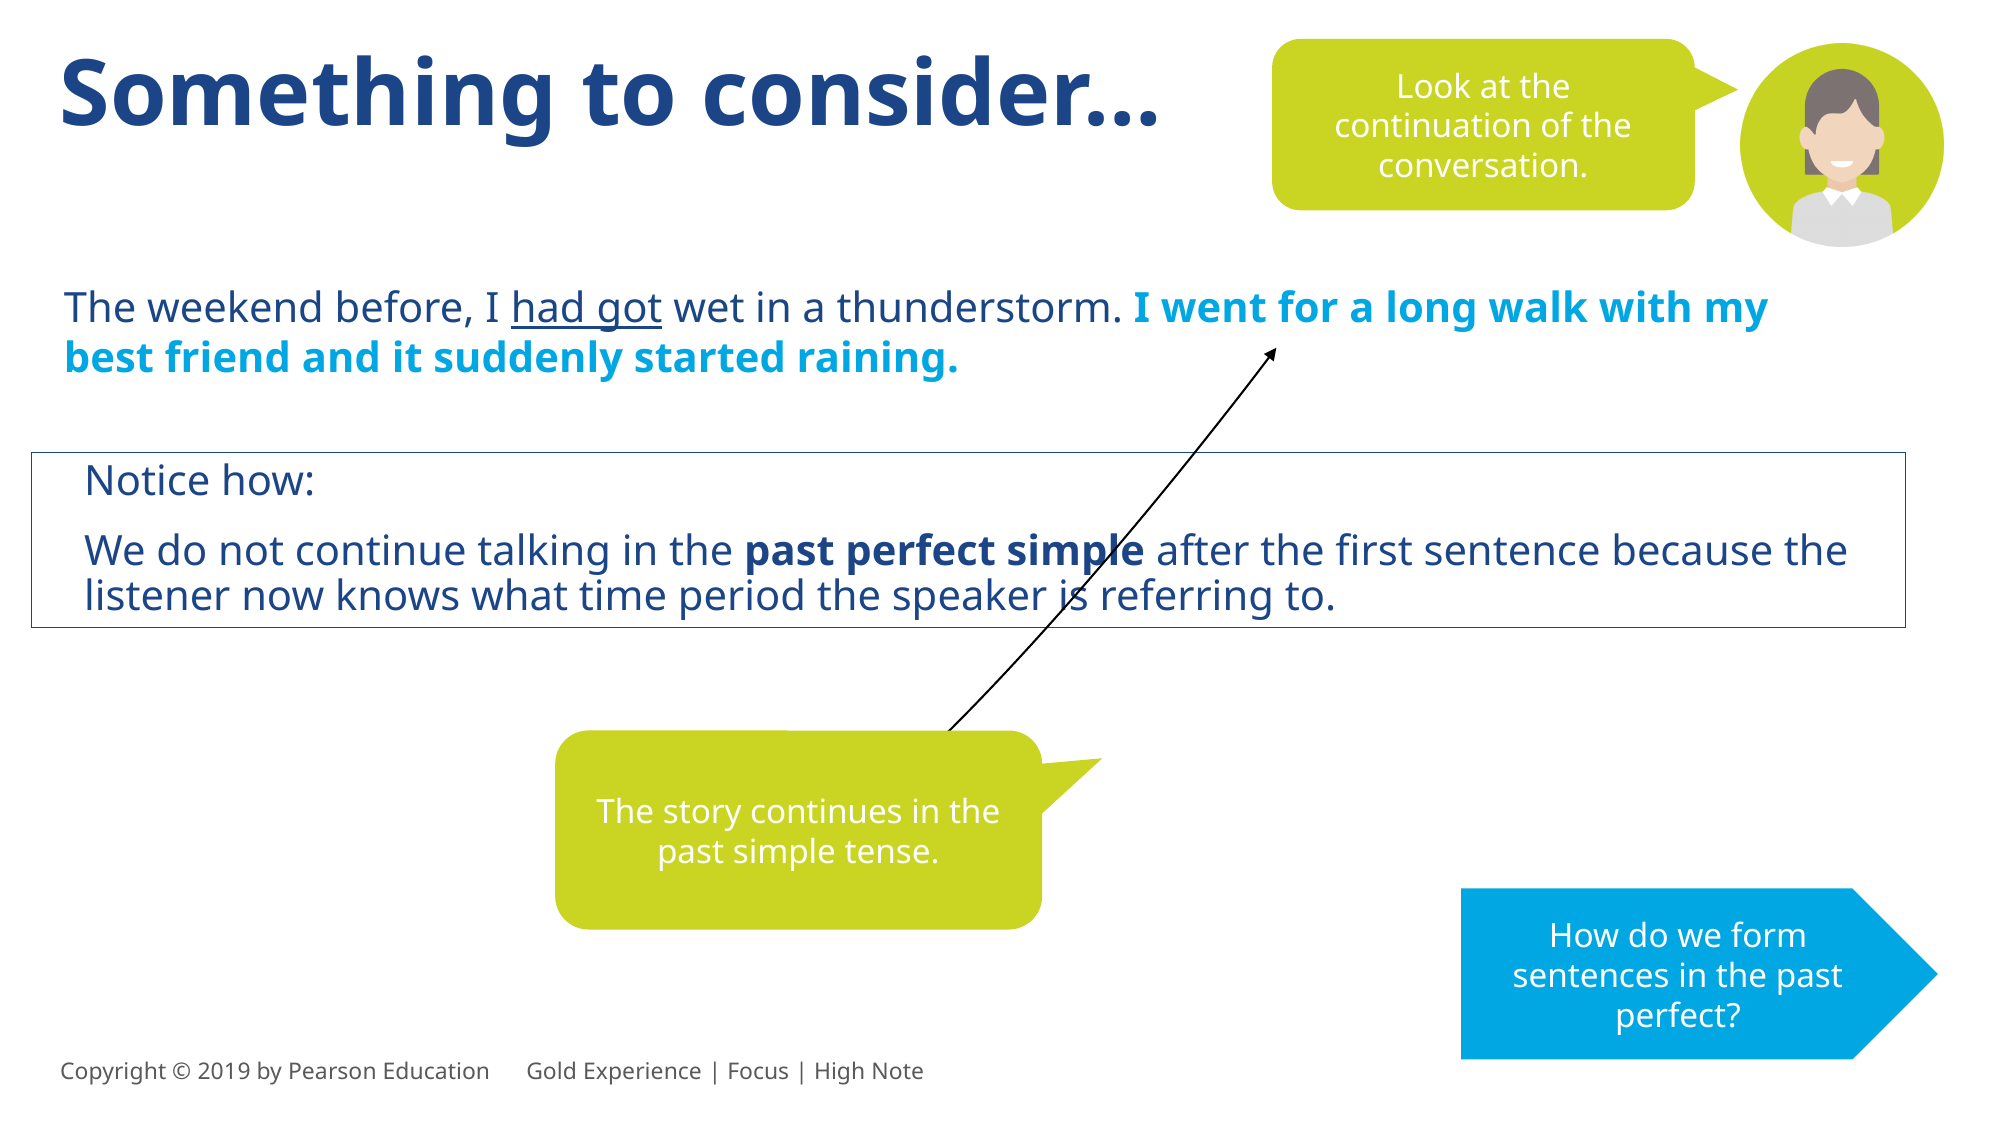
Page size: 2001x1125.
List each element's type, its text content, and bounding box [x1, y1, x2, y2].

text_box Look at the continuation of the conversation. [1270, 36, 1734, 213]
text_box The story continues in the past simple tense. [553, 728, 1105, 932]
text_box The weekend before, I had got wet in a thunderstorm. I went for a long walk with my best friend and it suddenly started raining. [49, 273, 1842, 389]
text_box Notice how: We do not continue talking in the past perfect simple after the first sentence because the listener now knows what time period the speaker is referring to. [31, 452, 1094, 628]
text_box Notice how: We do not continue talking in the past perfect simple after the first sentence because the listener now knows what time period the speaker is referring to. [1049, 452, 1906, 628]
footer Copyright © 2019 by Pearson Education Gold Experience | Focus | High Note [45, 1040, 1084, 1101]
text_box Something to consider… [44, 39, 1287, 172]
picture [1739, 43, 1944, 248]
text_box How do we form sentences in the past perfect? [1459, 886, 1940, 1062]
text_box [886, 347, 1277, 728]
